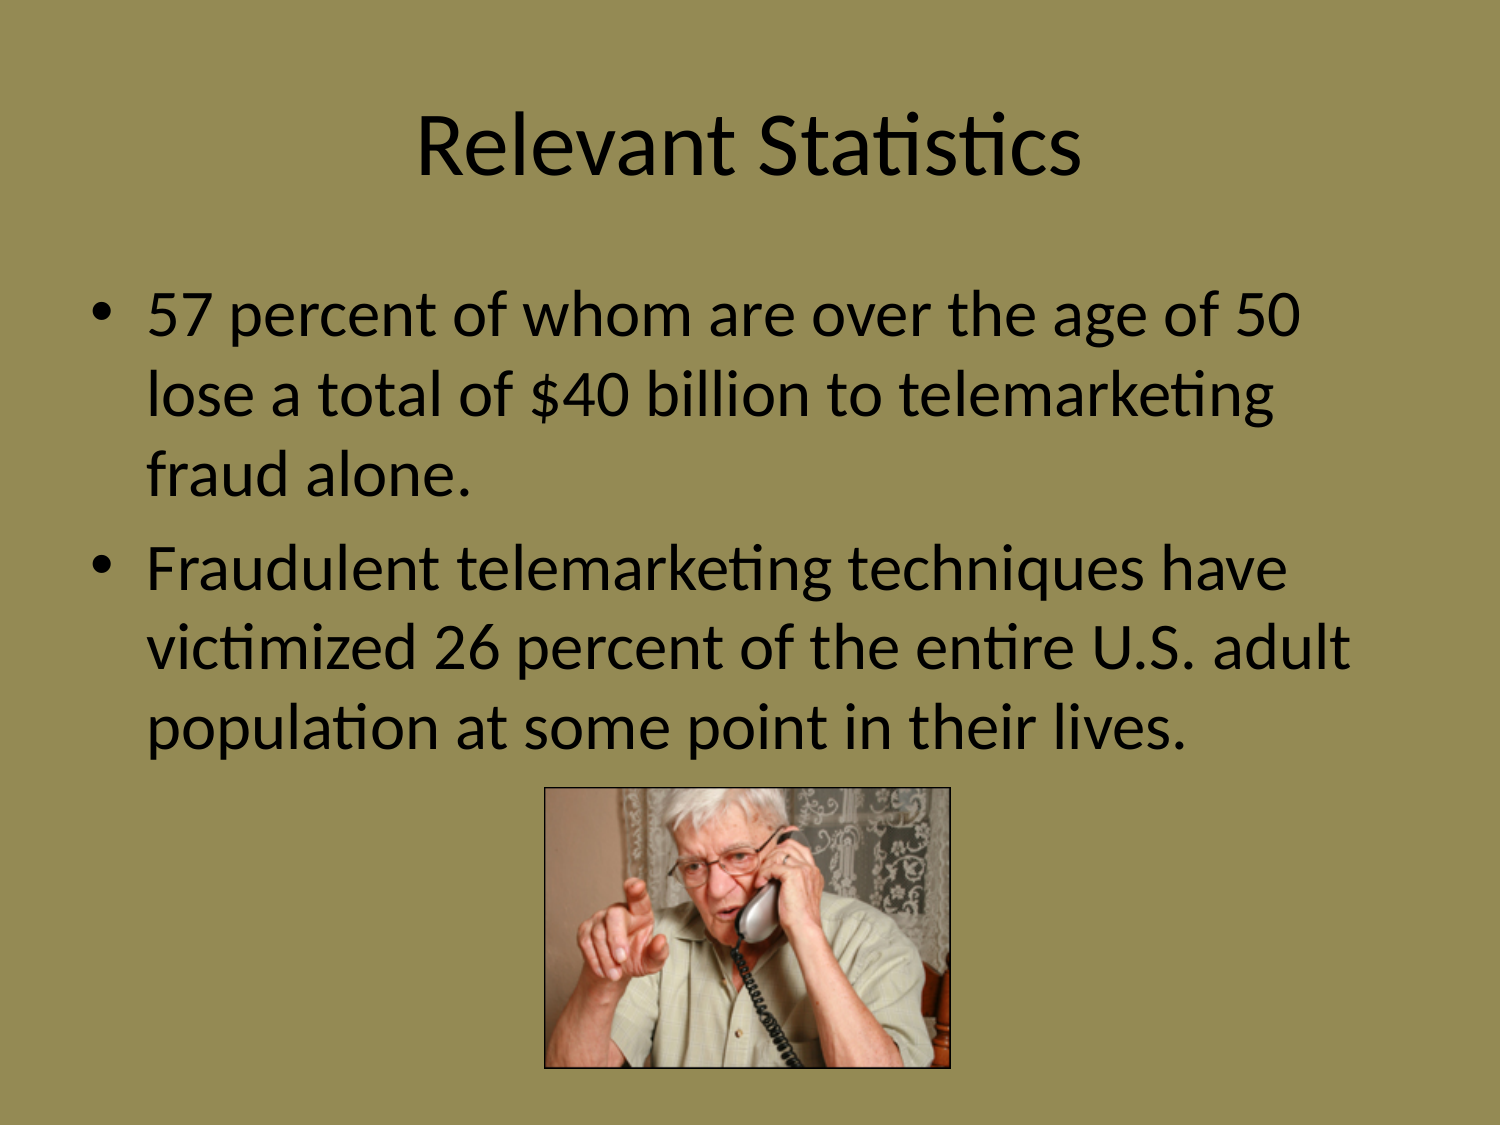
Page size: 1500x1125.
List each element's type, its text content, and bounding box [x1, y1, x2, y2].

title Relevant Statistics [75, 45, 1425, 233]
list 57 percent of whom are over the age of 50 lose a total of $40 billion to telemarketing fraud alone. Fraudulent telemarketing techniques have victimized 26 percent of the entire U.S. adult population at some point in their lives. [75, 262, 1425, 1005]
picture [544, 787, 952, 1069]
